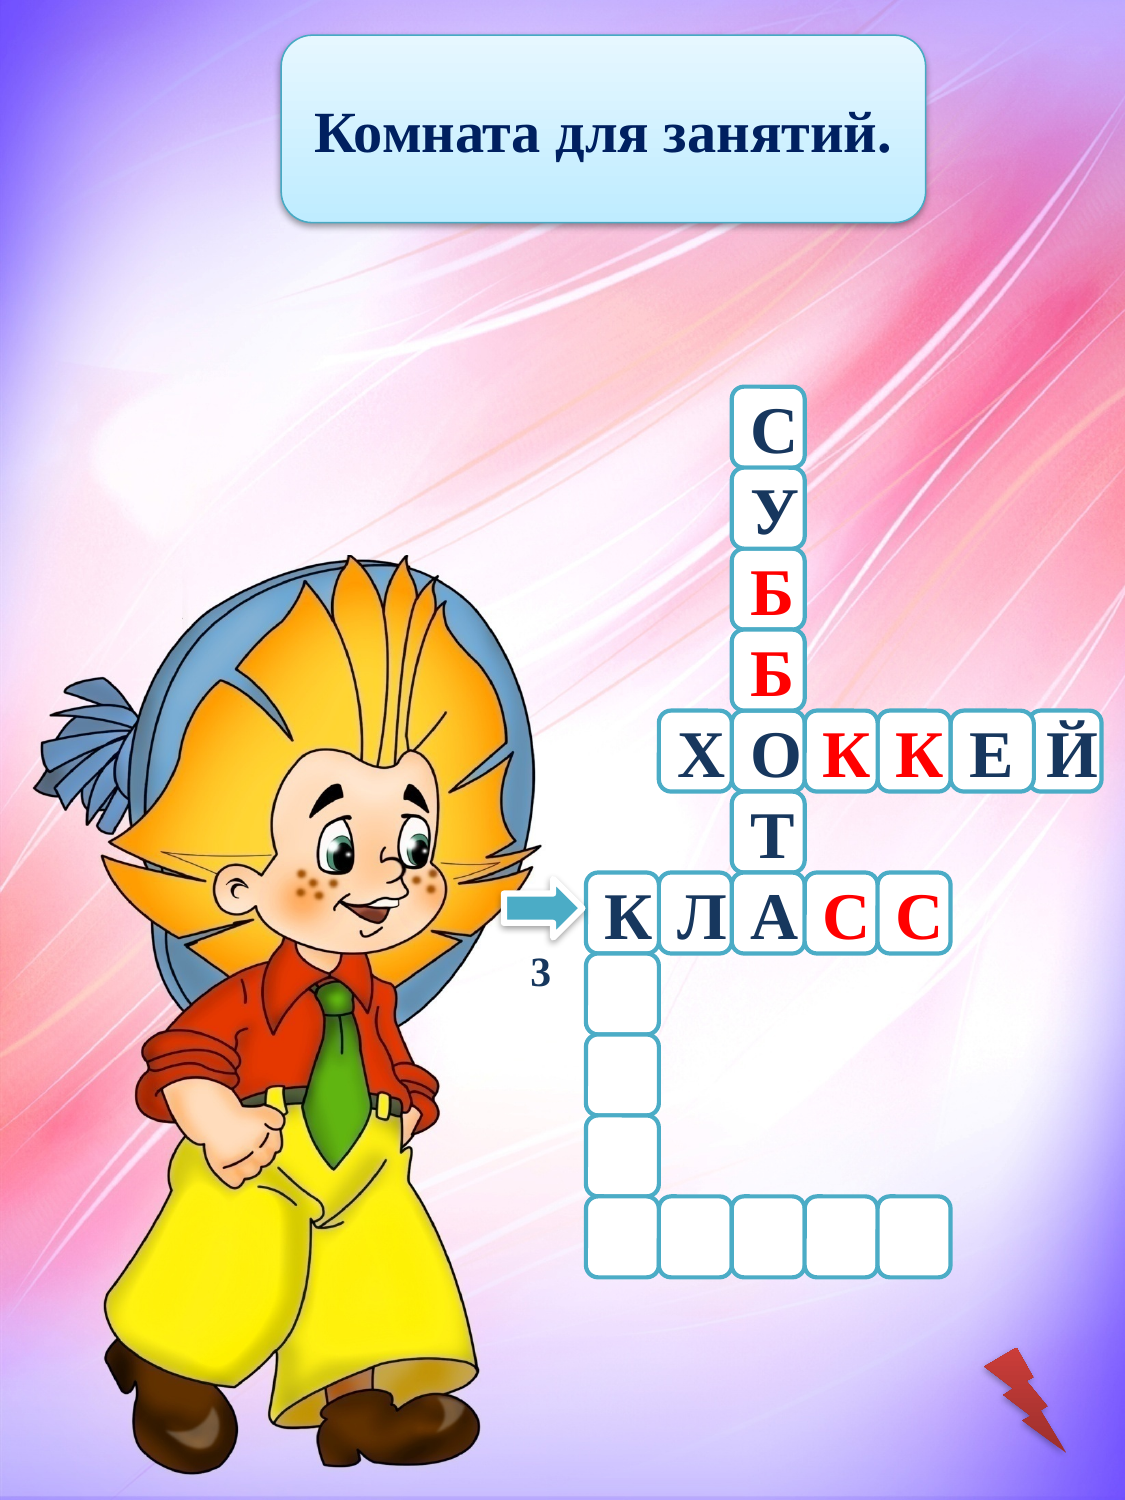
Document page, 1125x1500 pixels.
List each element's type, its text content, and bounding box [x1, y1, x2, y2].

text_box У [729, 465, 807, 551]
text_box [875, 1194, 953, 1280]
text_box К [802, 708, 880, 794]
picture [0, 0, 1125, 1500]
text_box [583, 951, 661, 1034]
text_box Т [729, 789, 807, 872]
text_box К [583, 870, 661, 953]
text_box С [729, 384, 807, 468]
text_box А [732, 870, 804, 956]
text_box [583, 1032, 661, 1115]
text_box Й [1031, 708, 1104, 794]
text_box С [802, 870, 877, 956]
text_box 3 [515, 937, 551, 1003]
text_box [802, 1194, 877, 1280]
text_box [647, 0, 774, 115]
text_box [984, 1347, 1067, 1454]
text_box [583, 1113, 661, 1196]
text_box Л [659, 870, 734, 956]
text_box [656, 1194, 732, 1280]
text_box Х [656, 708, 734, 794]
text_box [583, 1194, 659, 1280]
text_box С [875, 870, 953, 956]
text_box [729, 1194, 804, 1280]
text_box [500, 876, 586, 941]
text_box Б [729, 627, 807, 713]
text_box Б [729, 549, 807, 629]
text_box Е [951, 708, 1036, 794]
text_box К [878, 708, 953, 794]
text_box Комната для занятий. [280, 34, 927, 224]
text_box О [732, 711, 804, 791]
